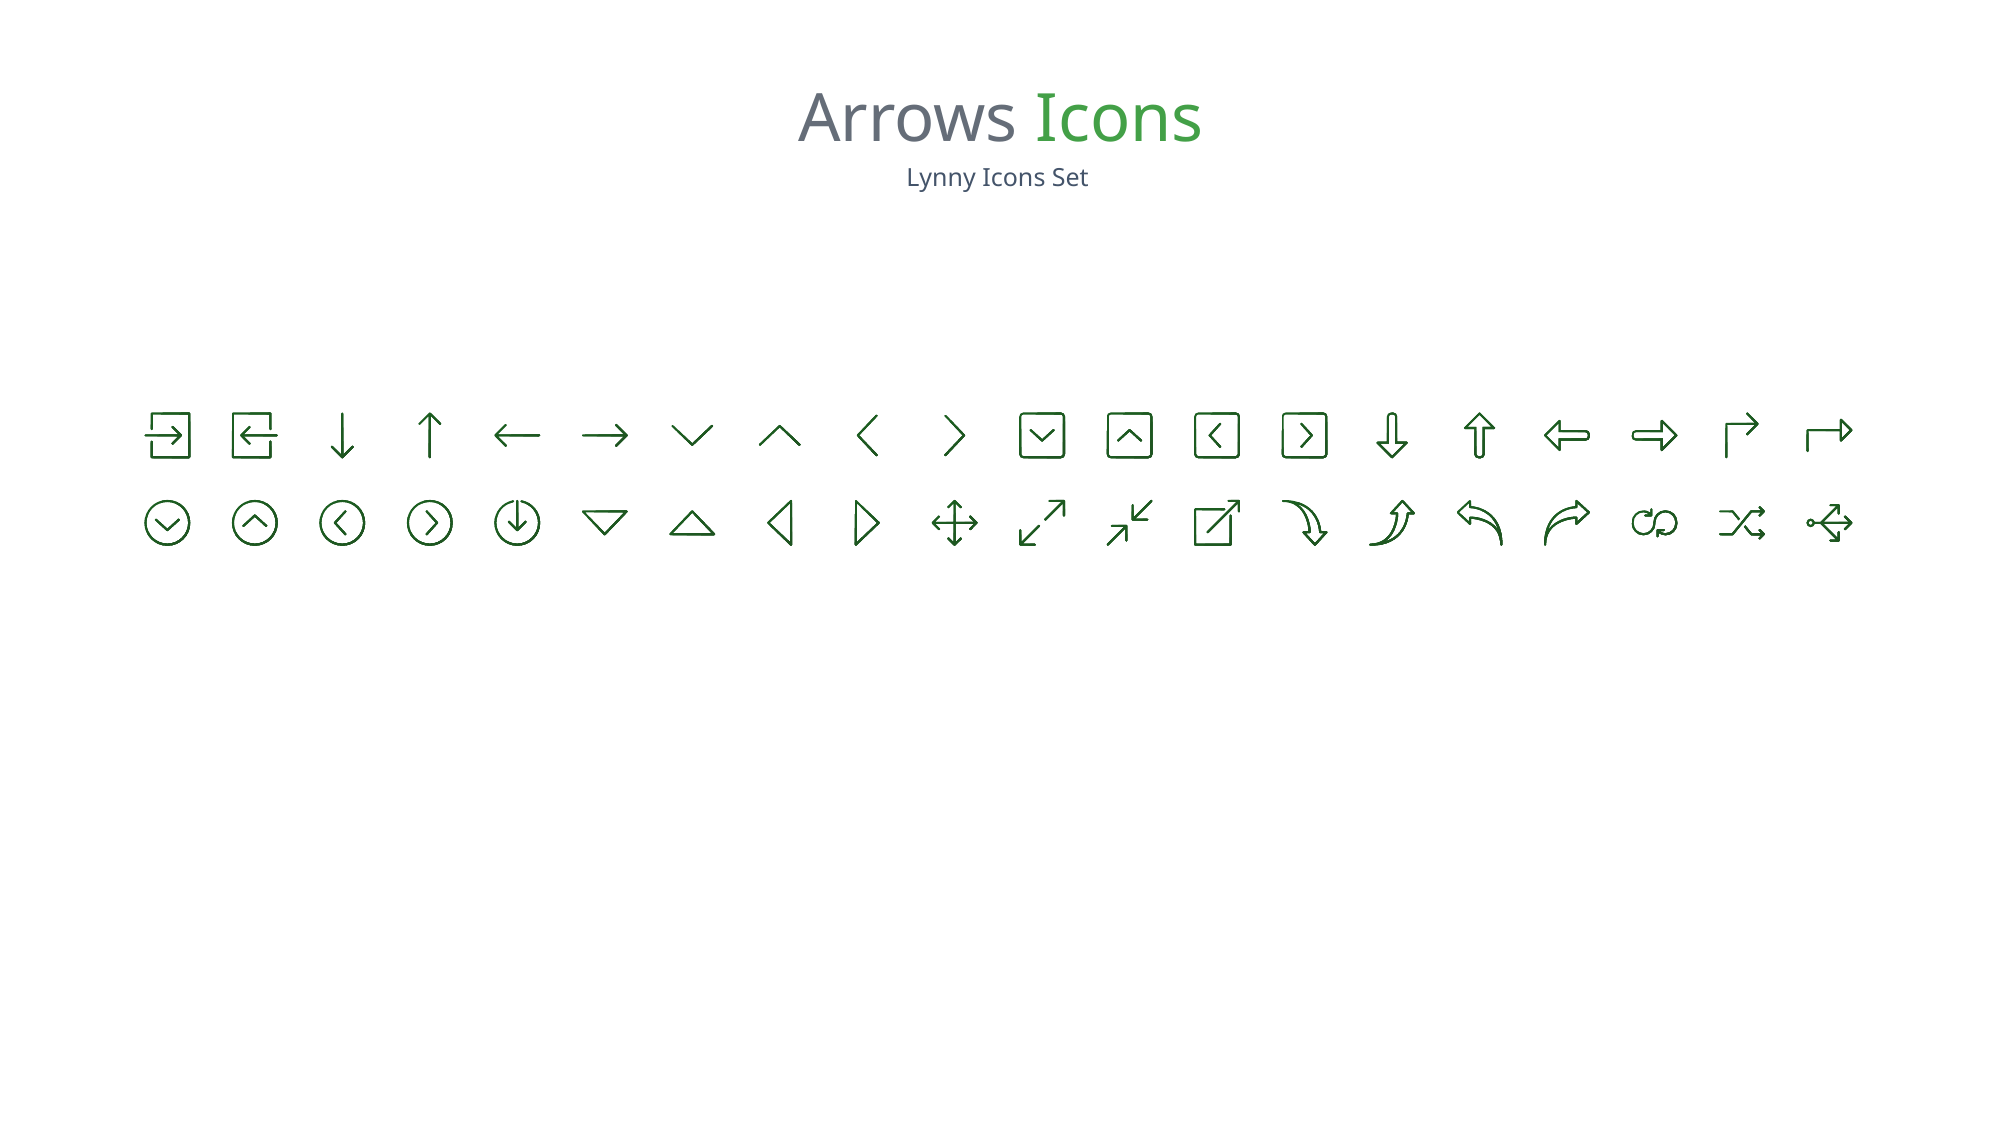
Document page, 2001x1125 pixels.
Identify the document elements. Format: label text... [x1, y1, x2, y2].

text_box [1369, 499, 1415, 546]
text_box [1806, 418, 1853, 453]
text_box [931, 499, 978, 546]
text_box [1456, 499, 1503, 546]
text_box [671, 424, 714, 446]
text_box [1544, 419, 1590, 452]
text_box [669, 510, 716, 536]
text_box [1719, 506, 1765, 536]
text_box [1044, 499, 1066, 521]
text_box [330, 412, 354, 459]
text_box [406, 499, 453, 546]
text_box [758, 424, 801, 446]
text_box [1281, 412, 1328, 459]
text_box [494, 500, 541, 546]
text_box [1806, 504, 1853, 542]
text_box [767, 499, 793, 546]
text_box [1743, 525, 1765, 540]
text_box [1019, 412, 1066, 459]
text_box [231, 499, 278, 546]
text_box [856, 414, 878, 457]
text_box [581, 510, 628, 536]
text_box [1544, 499, 1590, 546]
text_box [240, 425, 278, 445]
text_box [1194, 412, 1240, 459]
text_box [507, 499, 527, 532]
text_box [1131, 499, 1153, 521]
text_box [1631, 508, 1678, 538]
text_box [1106, 524, 1128, 546]
text_box [144, 425, 182, 445]
text_box [1206, 499, 1240, 534]
text_box [494, 423, 541, 447]
text_box [319, 499, 366, 546]
text_box [944, 414, 966, 457]
text_box [854, 499, 880, 546]
text_box [581, 423, 628, 447]
text_box Lynny Icons Set [891, 154, 1111, 199]
text_box [418, 412, 442, 459]
text_box [1631, 419, 1678, 452]
text_box [1106, 412, 1153, 459]
text_box [231, 412, 272, 459]
text_box [144, 499, 191, 546]
text_box Arrows Icons [381, 66, 1621, 162]
text_box [1463, 412, 1496, 459]
text_box [1376, 412, 1408, 459]
text_box [1725, 412, 1759, 459]
text_box [1281, 499, 1328, 546]
text_box [1019, 524, 1041, 546]
text_box [150, 412, 191, 459]
text_box [1194, 508, 1232, 546]
